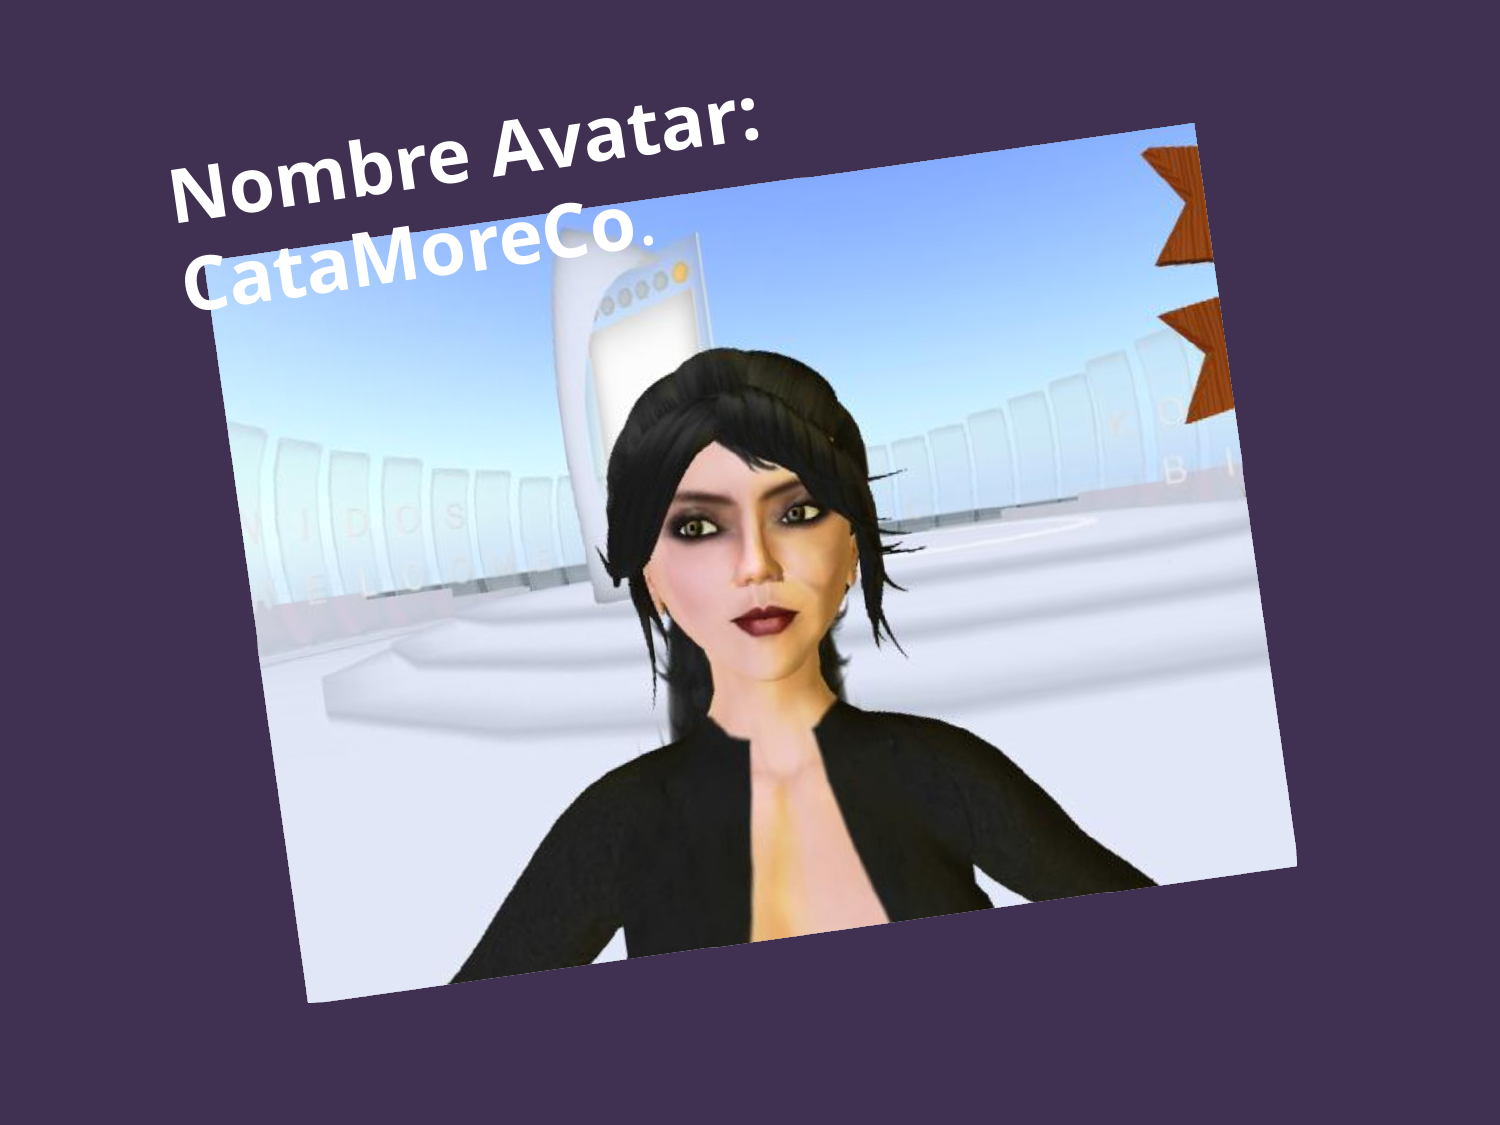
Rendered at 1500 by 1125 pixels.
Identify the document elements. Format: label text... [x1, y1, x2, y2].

picture [214, 187, 1297, 1003]
text_box Nombre Avatar: CataMoreCo. [145, 0, 1238, 338]
